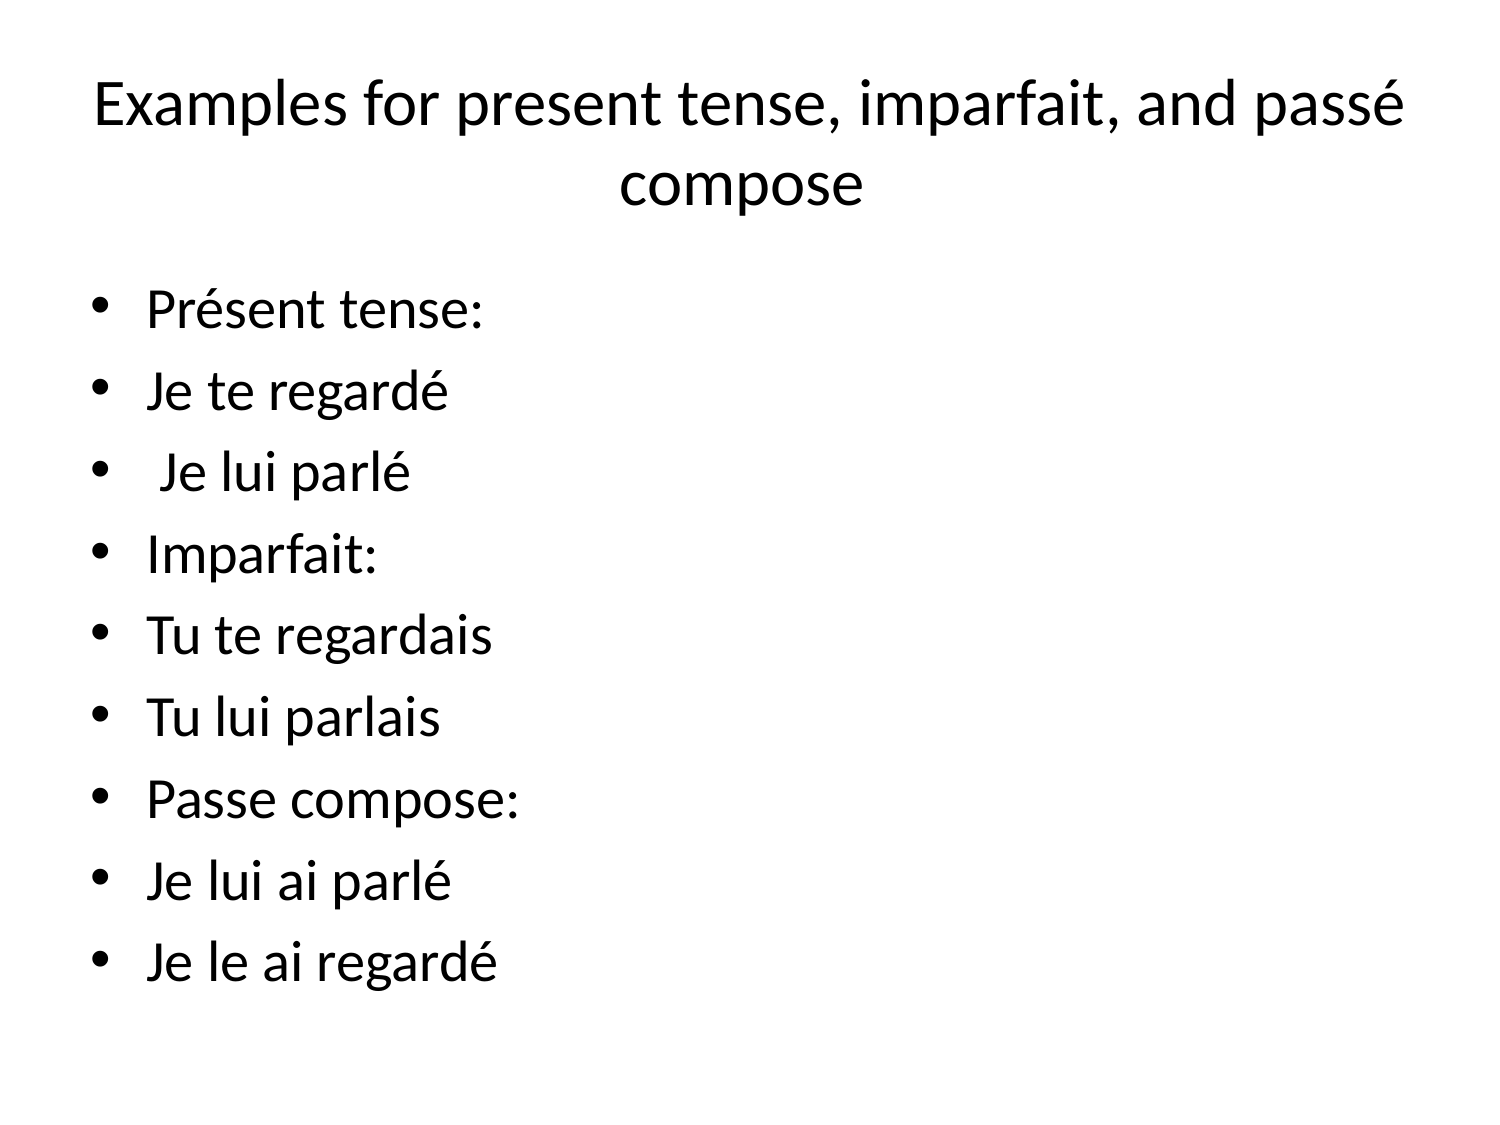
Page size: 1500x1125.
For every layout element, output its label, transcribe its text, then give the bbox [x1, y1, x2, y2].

title Examples for present tense, imparfait, and passé compose [74, 44, 1426, 233]
list Présent tense: Je te regardé Je lui parlé Imparfait: Tu te regardais Tu lui parlais Passe compose: Je lui ai parlé Je le ai regardé [74, 262, 1426, 1006]
